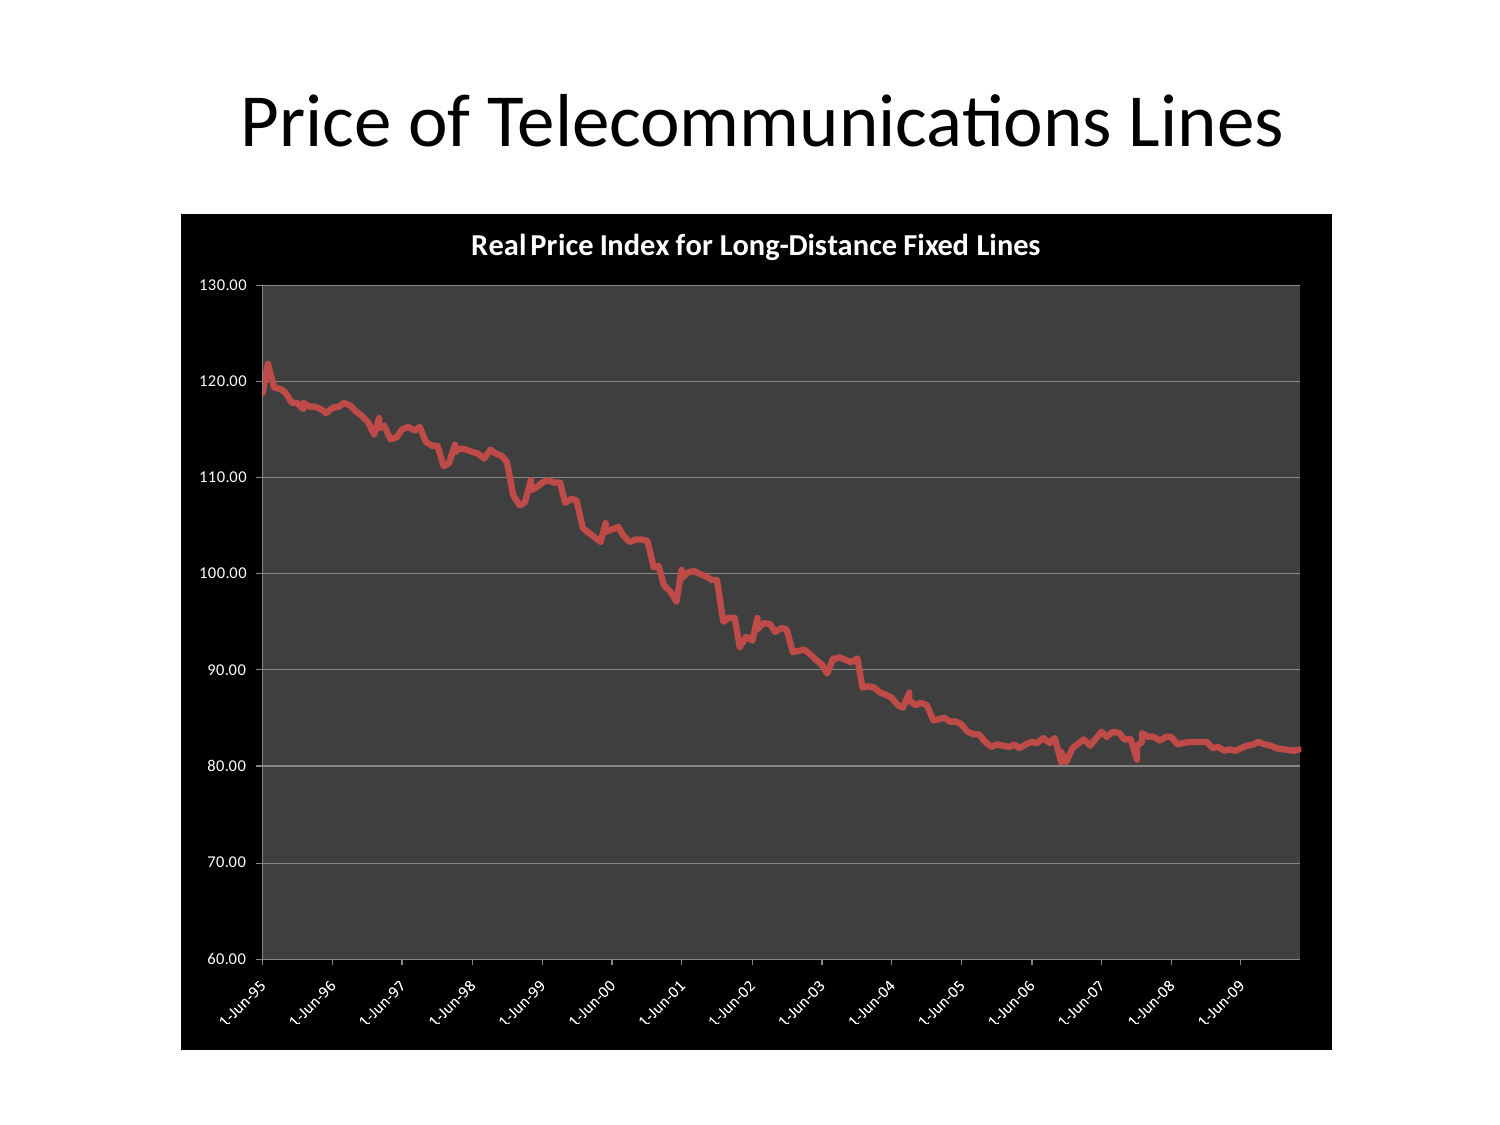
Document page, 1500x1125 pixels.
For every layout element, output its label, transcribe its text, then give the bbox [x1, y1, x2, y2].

title Price of Telecommunications Lines [99, 45, 1425, 188]
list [179, 212, 1333, 1051]
